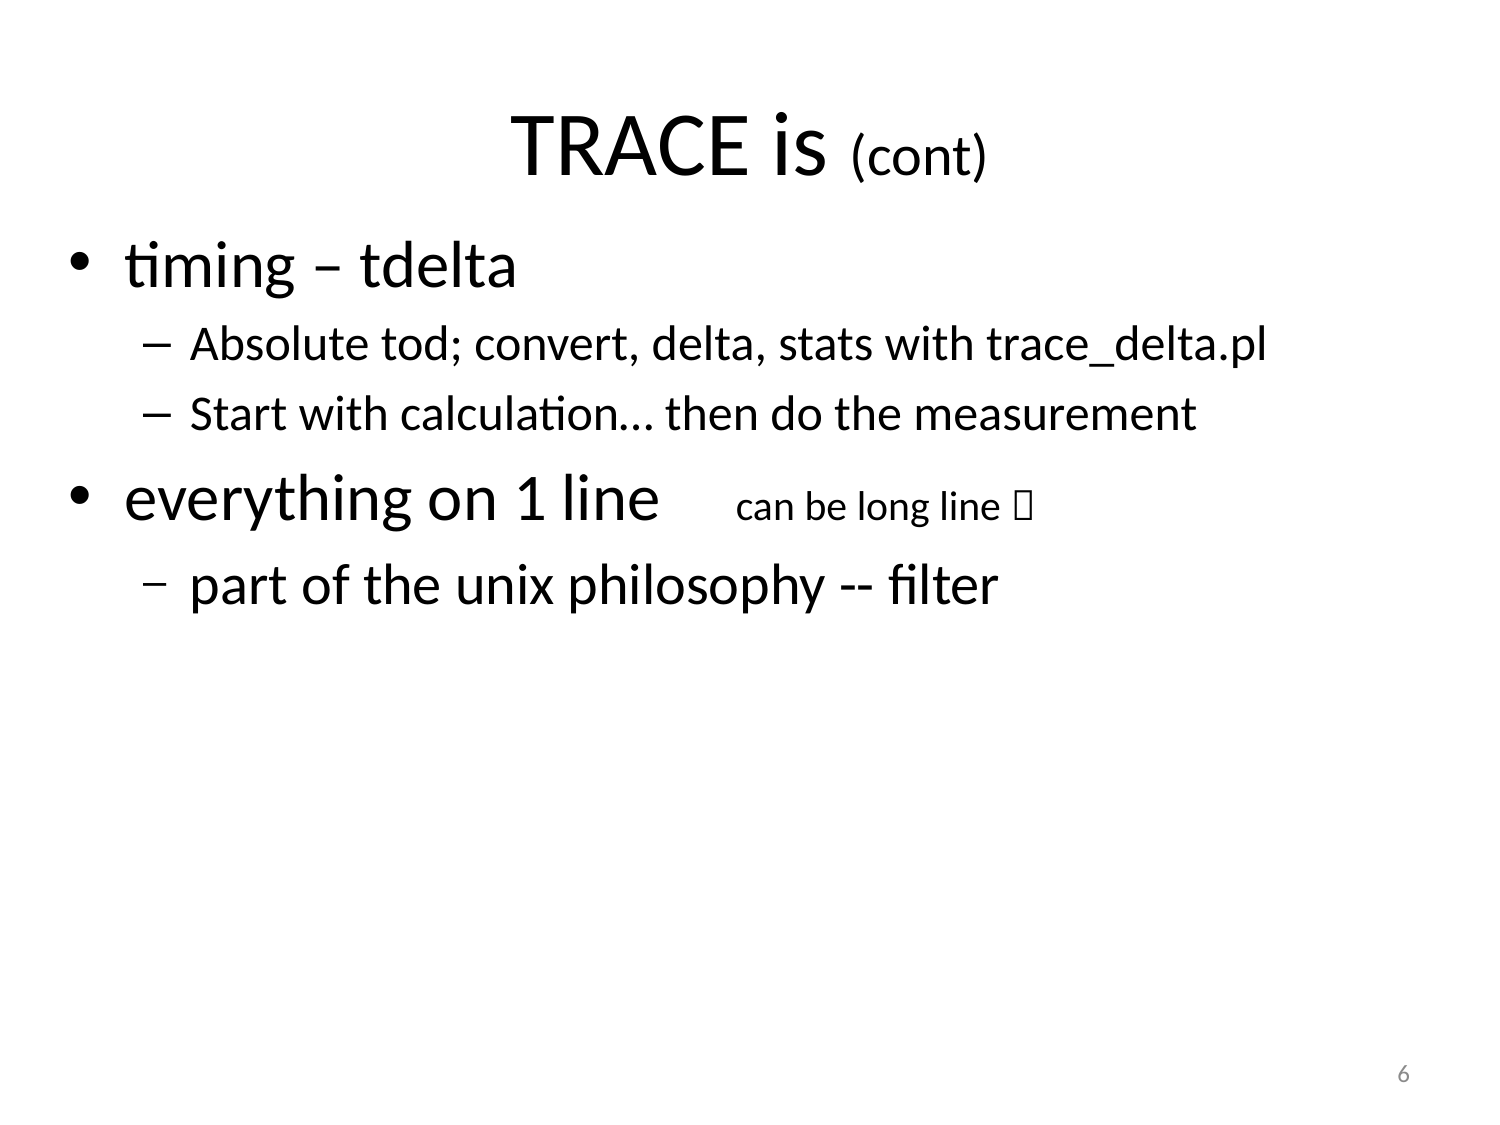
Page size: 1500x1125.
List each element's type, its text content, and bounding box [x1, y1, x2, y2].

list timing – tdelta Absolute tod; convert, delta, stats with trace_delta.pl Start with calculation… then do the measurement ﻿everything on 1 line can be long line  ﻿part of the unix philosophy -- filter [53, 213, 1441, 1043]
slide_number 6 [1074, 1042, 1425, 1103]
title TRACE is (cont) [75, 45, 1425, 213]
